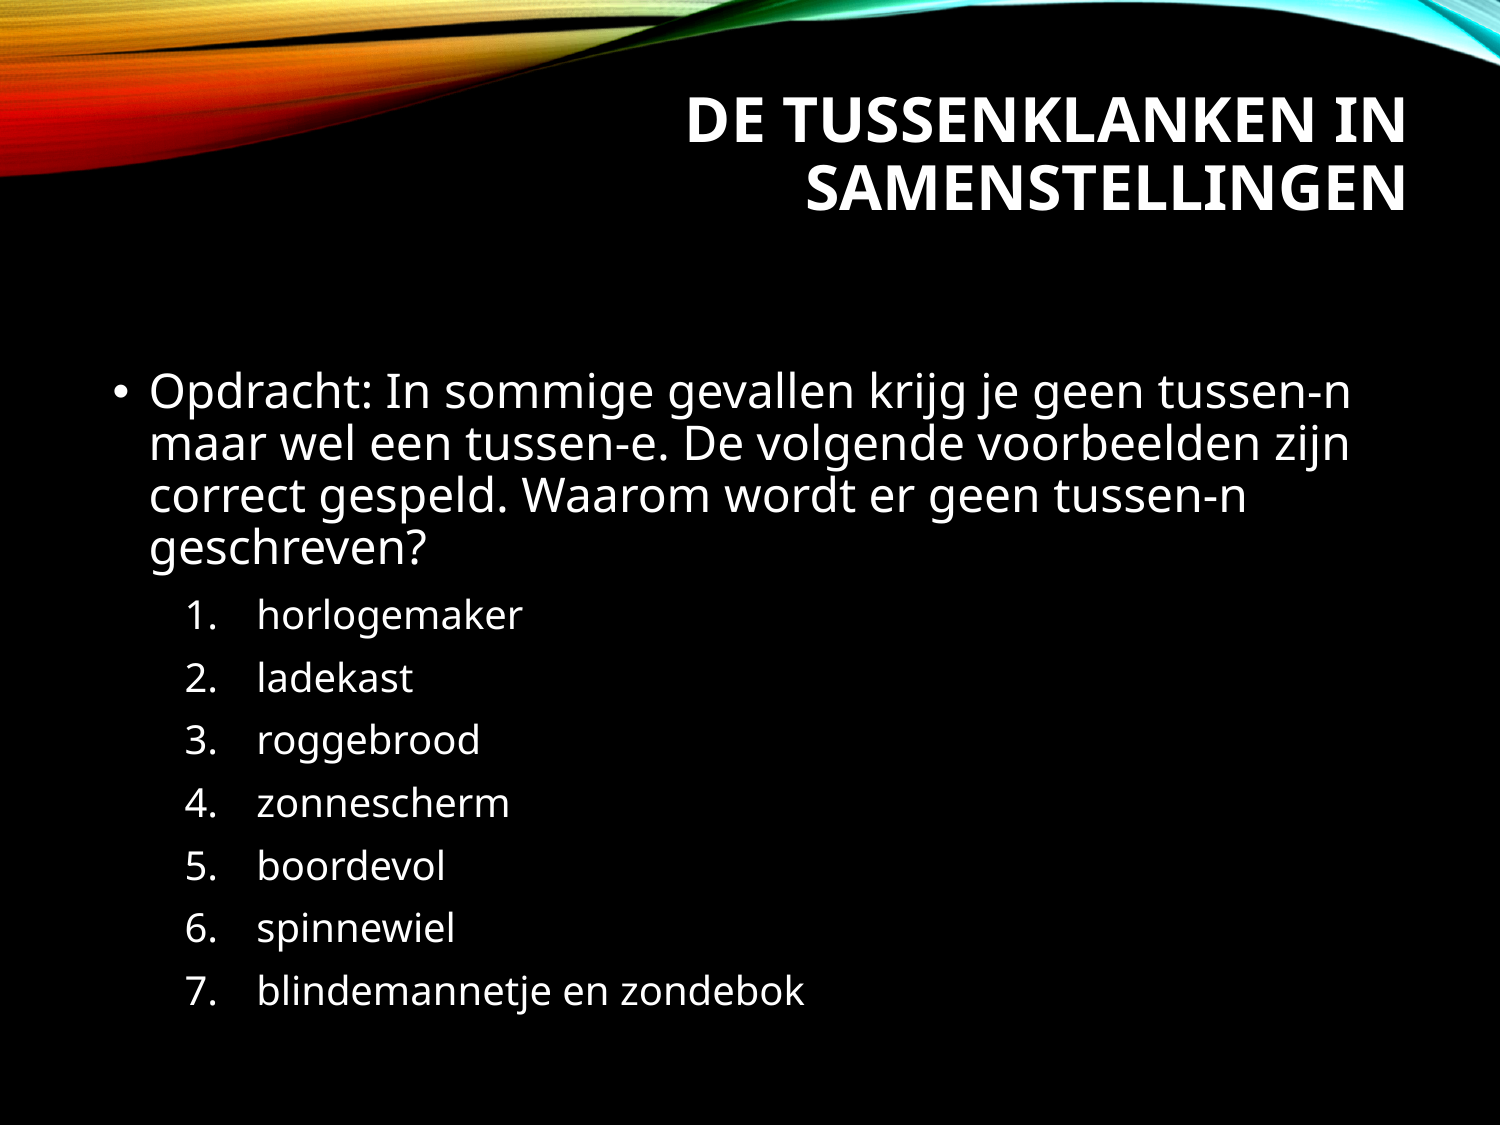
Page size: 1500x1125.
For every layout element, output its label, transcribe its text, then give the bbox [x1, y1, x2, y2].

picture [0, 0, 1500, 178]
list Opdracht: In sommige gevallen krijg je geen tussen-n maar wel een tussen-e. De volgende voorbeelden zijn correct gespeld. Waarom wordt er geen tussen-n geschreven? horlogemaker ladekast roggebrood zonnescherm boordevol spinnewiel blindemannetje en zondebok [97, 360, 1403, 1028]
title De tussenklanken in samenstellingen [75, 62, 1425, 251]
